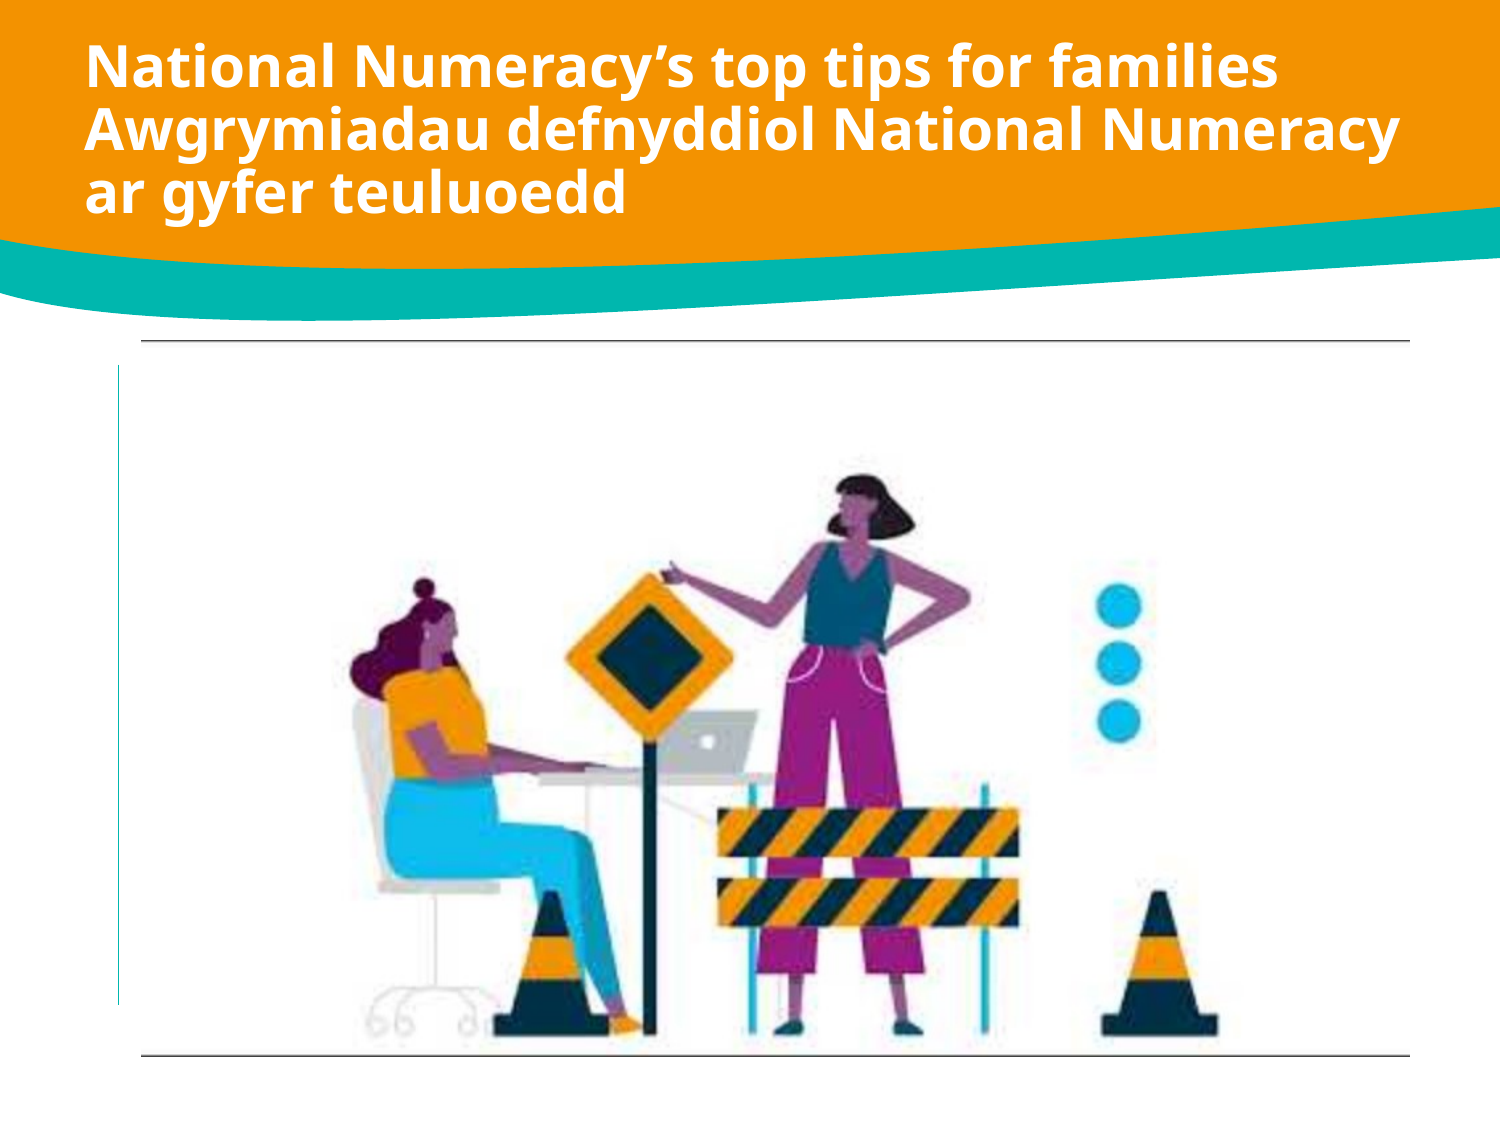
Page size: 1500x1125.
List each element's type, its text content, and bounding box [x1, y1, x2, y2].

list National Numeracy’s top tips for families Awgrymiadau defnyddiol National Numeracy ar gyfer teuluoedd [69, 29, 1455, 220]
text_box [140, 339, 1411, 1058]
